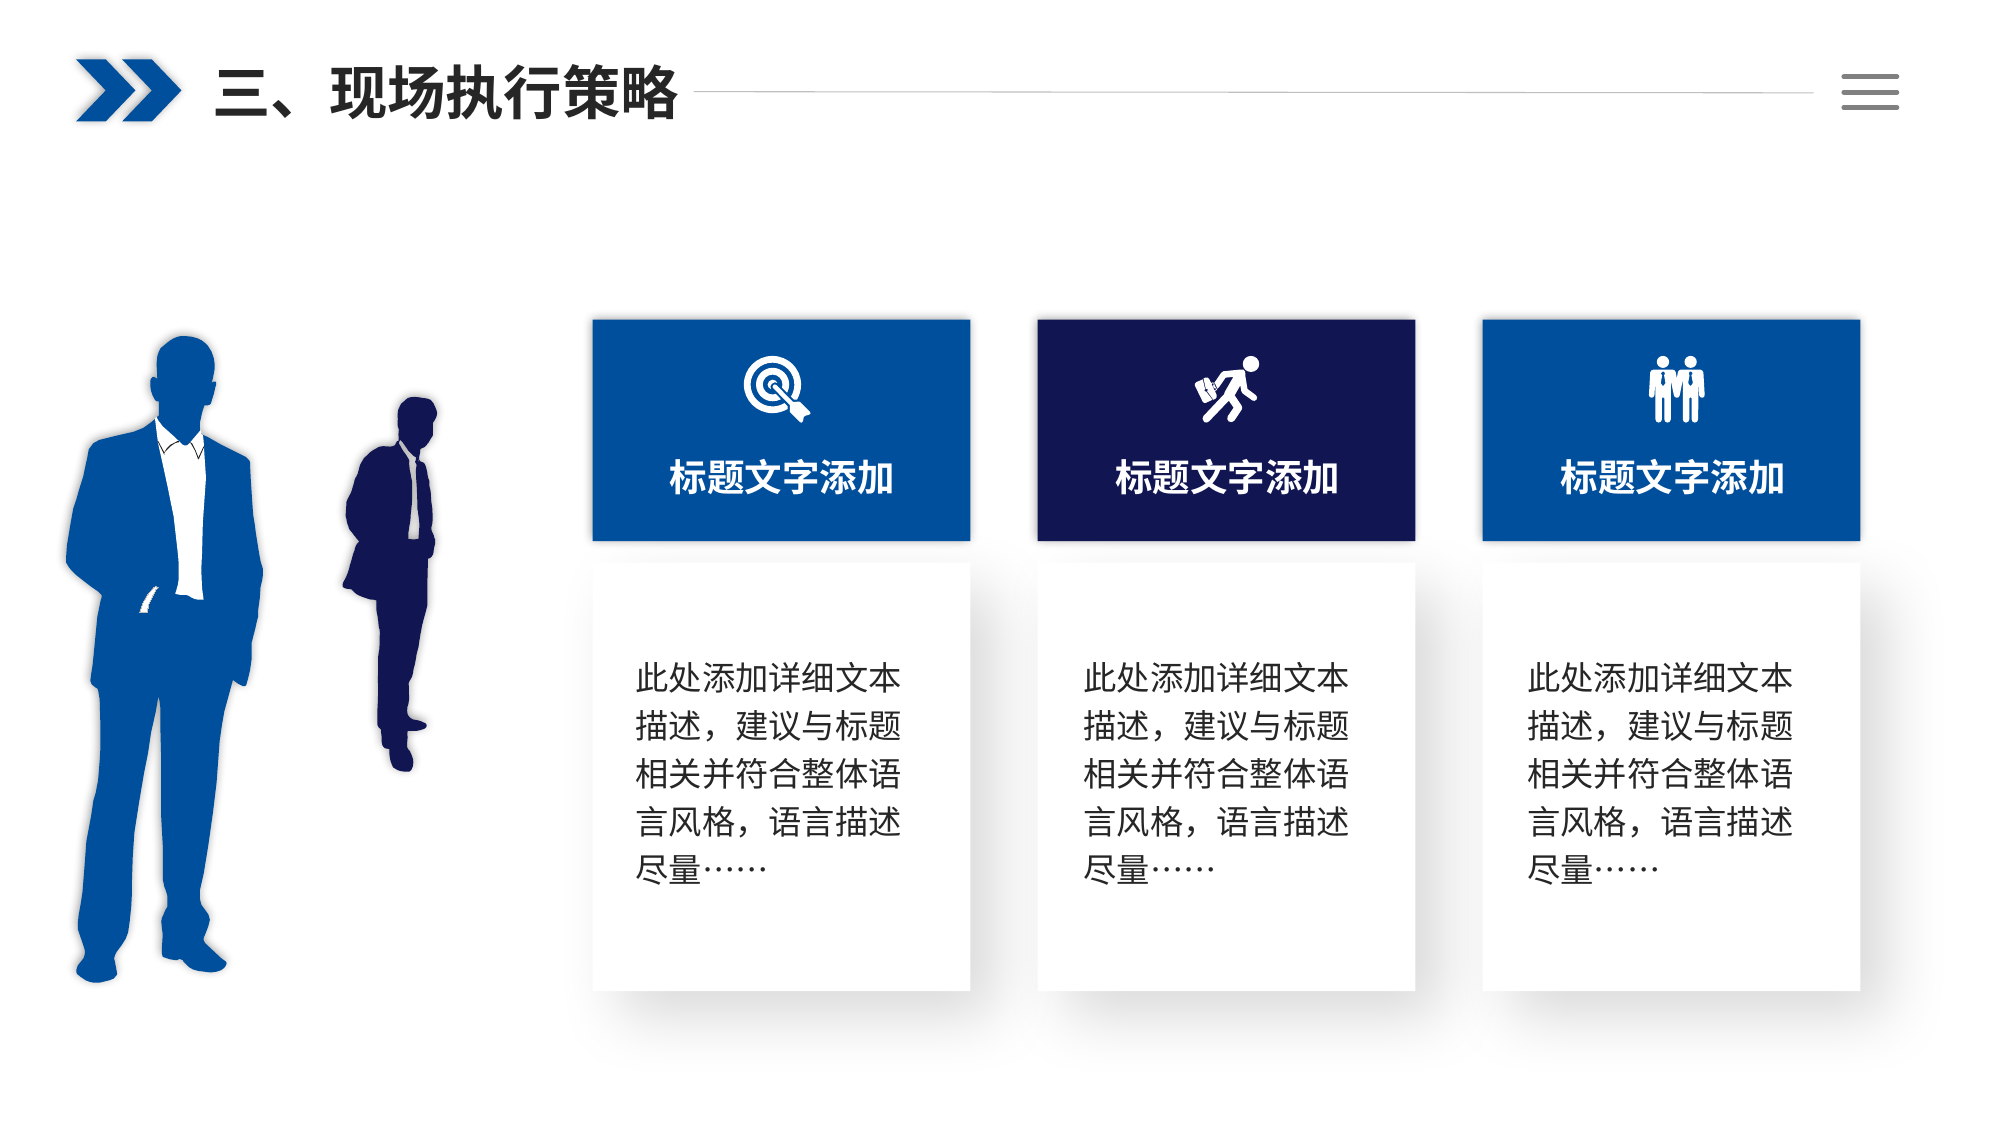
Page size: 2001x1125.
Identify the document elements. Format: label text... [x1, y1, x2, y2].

text_box [73, 58, 137, 123]
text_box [1482, 319, 1861, 542]
text_box [154, 416, 178, 451]
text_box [592, 319, 971, 542]
text_box [65, 334, 264, 984]
text_box [190, 430, 204, 456]
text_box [1843, 76, 1897, 108]
text_box [341, 395, 439, 773]
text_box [1482, 562, 1861, 992]
text_box [119, 58, 183, 123]
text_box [1037, 562, 1416, 992]
text_box [158, 441, 206, 600]
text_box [1037, 319, 1416, 542]
text_box [139, 586, 159, 613]
text_box 三、现场执行策略 [198, 49, 694, 134]
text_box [592, 562, 971, 992]
